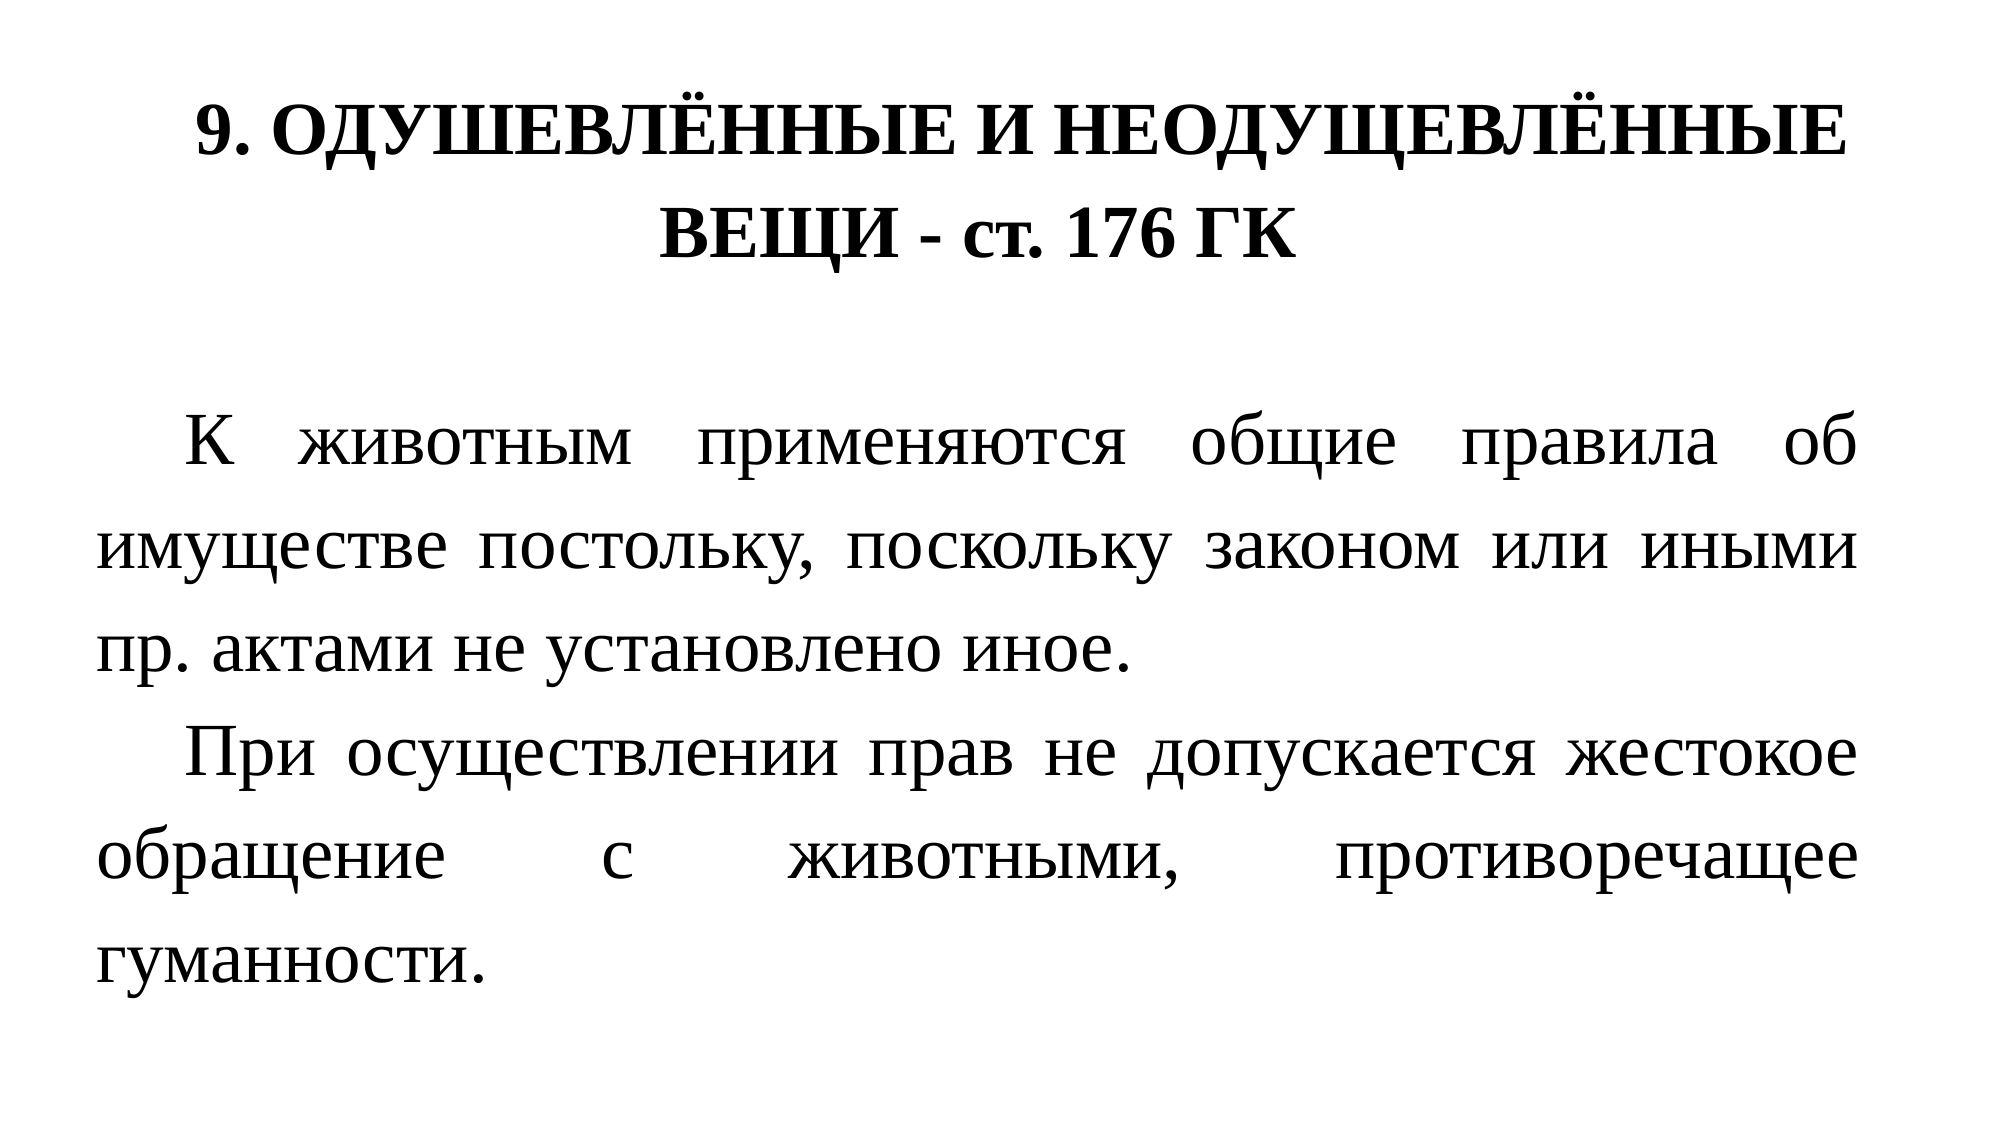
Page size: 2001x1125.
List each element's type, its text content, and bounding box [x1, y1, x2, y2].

text_box 9. ОДУШЕВЛЁННЫЕ И НЕОДУЩЕВЛЁННЫЕ ВЕЩИ - ст. 176 ГК К животным применяются общие правила об имуществе постольку, поскольку законом или иными пр. актами не установлено иное. При осуществлении прав не допускается жестокое обращение с животными, противоречащее гуманности. [81, 58, 1876, 1050]
